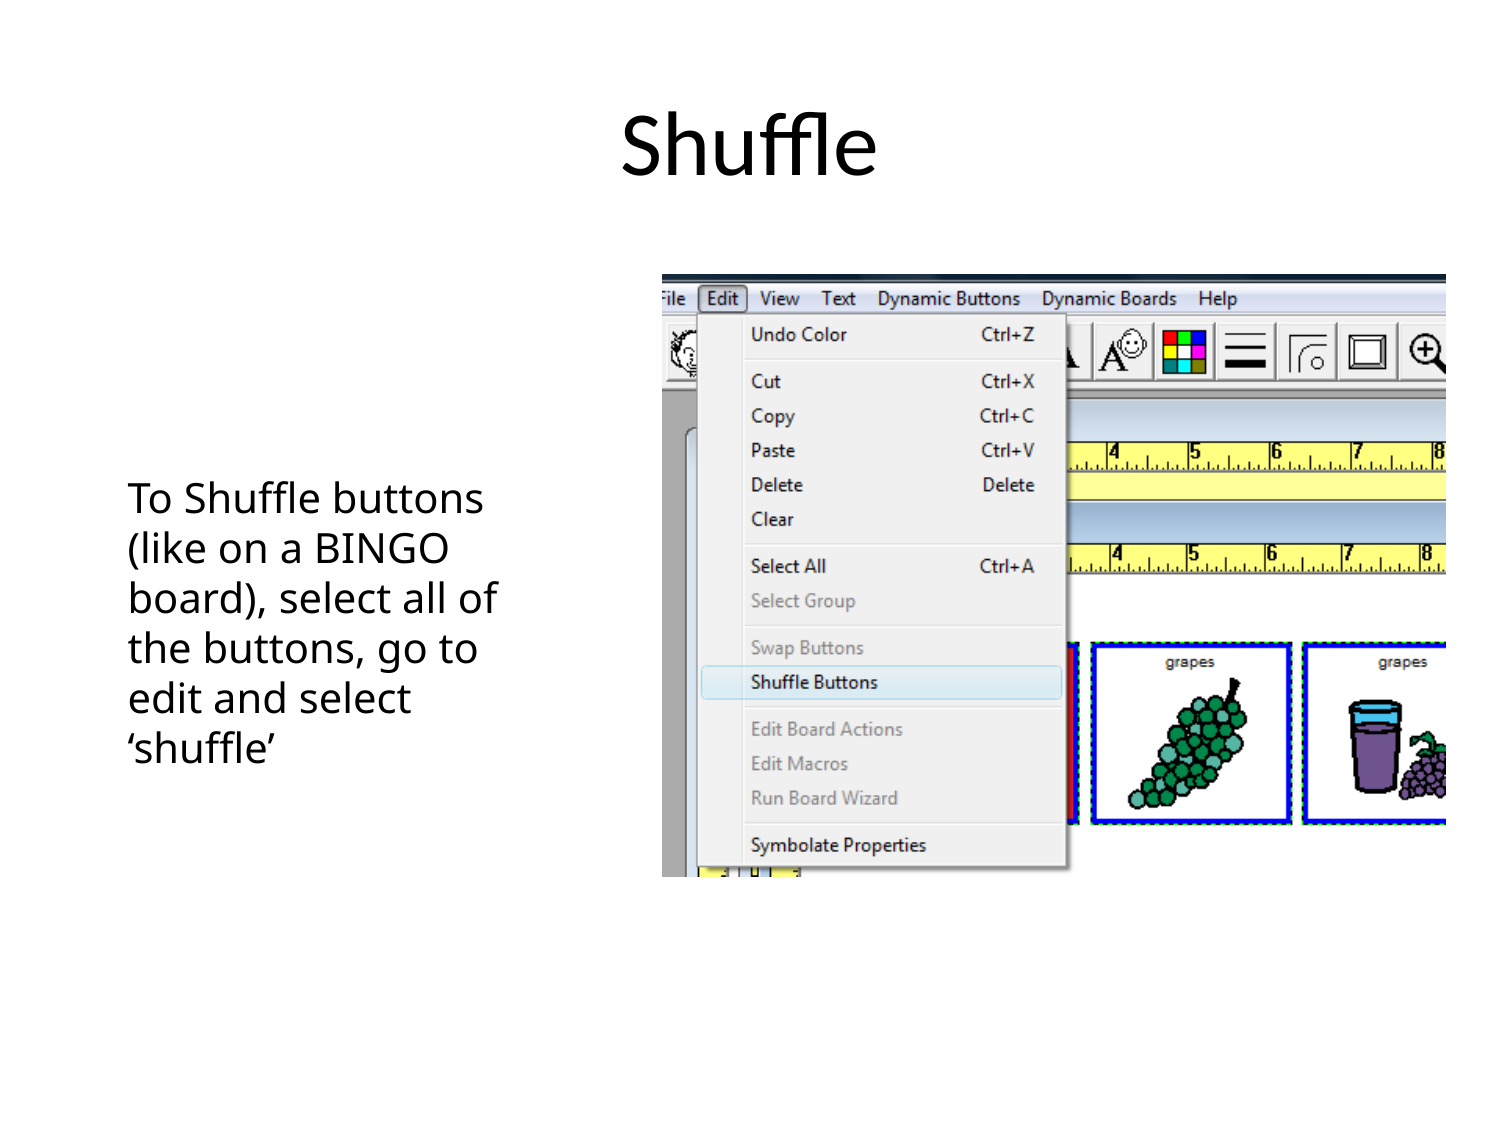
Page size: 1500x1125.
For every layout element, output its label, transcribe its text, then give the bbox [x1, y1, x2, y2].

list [662, 274, 1446, 877]
text_box To Shuffle buttons (like on a BINGO board), select all of the buttons, go to edit and select ‘shuffle’ [112, 463, 513, 779]
title Shuffle [75, 45, 1425, 233]
